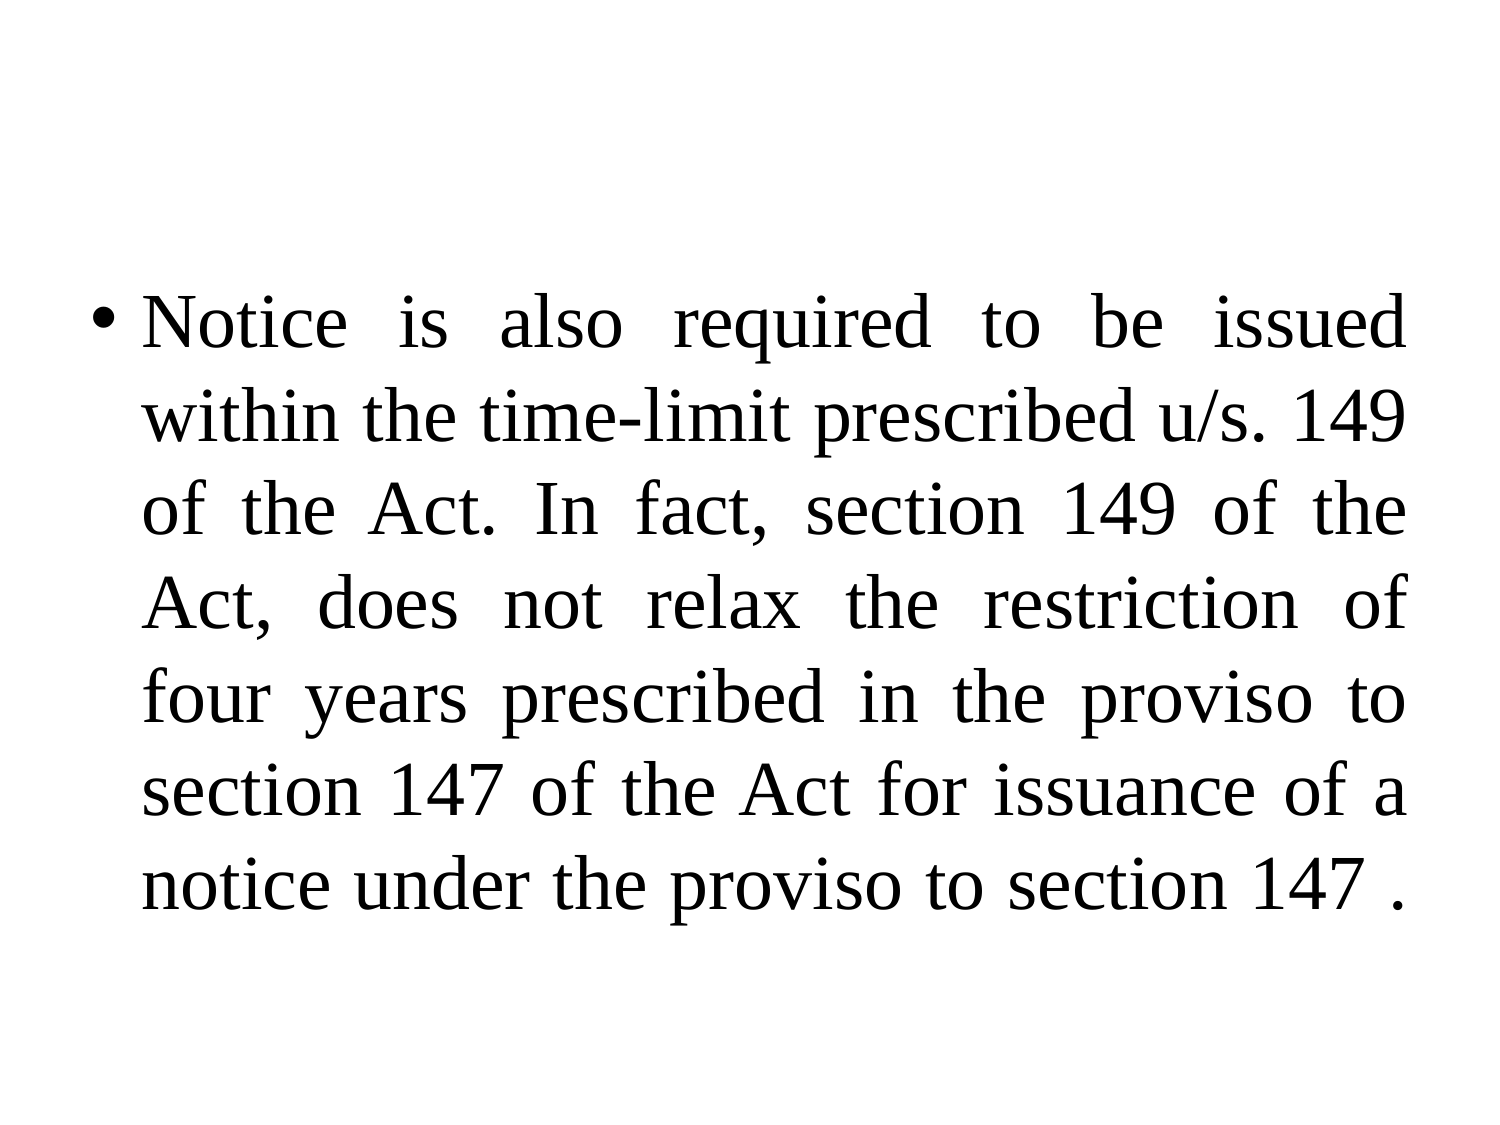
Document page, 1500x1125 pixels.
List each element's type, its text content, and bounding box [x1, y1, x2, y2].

list Notice is also required to be issued within the time-limit prescribed u/s. 149 of the Act. In fact, section 149 of the Act, does not relax the restriction of four years prescribed in the proviso to section 147 of the Act for issuance of a notice under the proviso to section 147 . [75, 262, 1425, 1005]
